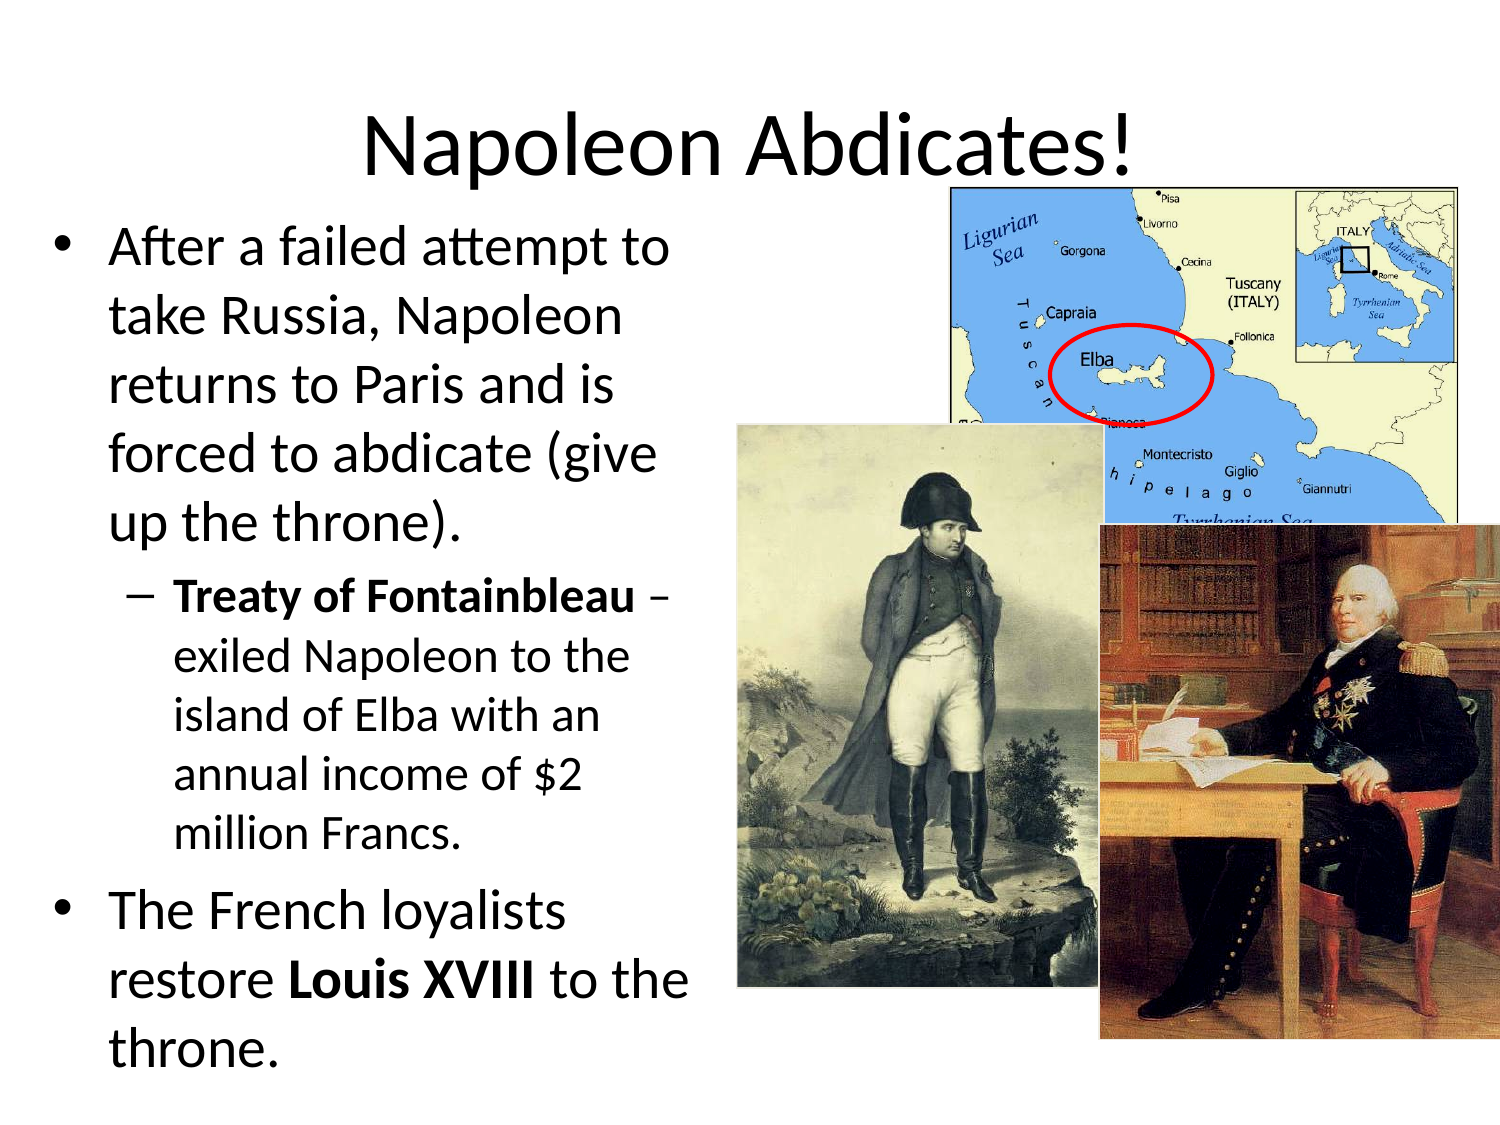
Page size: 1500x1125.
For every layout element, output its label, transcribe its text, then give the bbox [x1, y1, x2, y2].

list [949, 187, 1458, 523]
picture [737, 424, 1500, 1040]
list After a failed attempt to take Russia, Napoleon returns to Paris and is forced to abdicate (give up the throne). Treaty of Fontainbleau – exiled Napoleon to the island of Elba with an annual income of $2 million Francs. The French loyalists restore Louis XVIII to the throne. [37, 200, 738, 1088]
title Napoleon Abdicates! [75, 45, 1425, 233]
